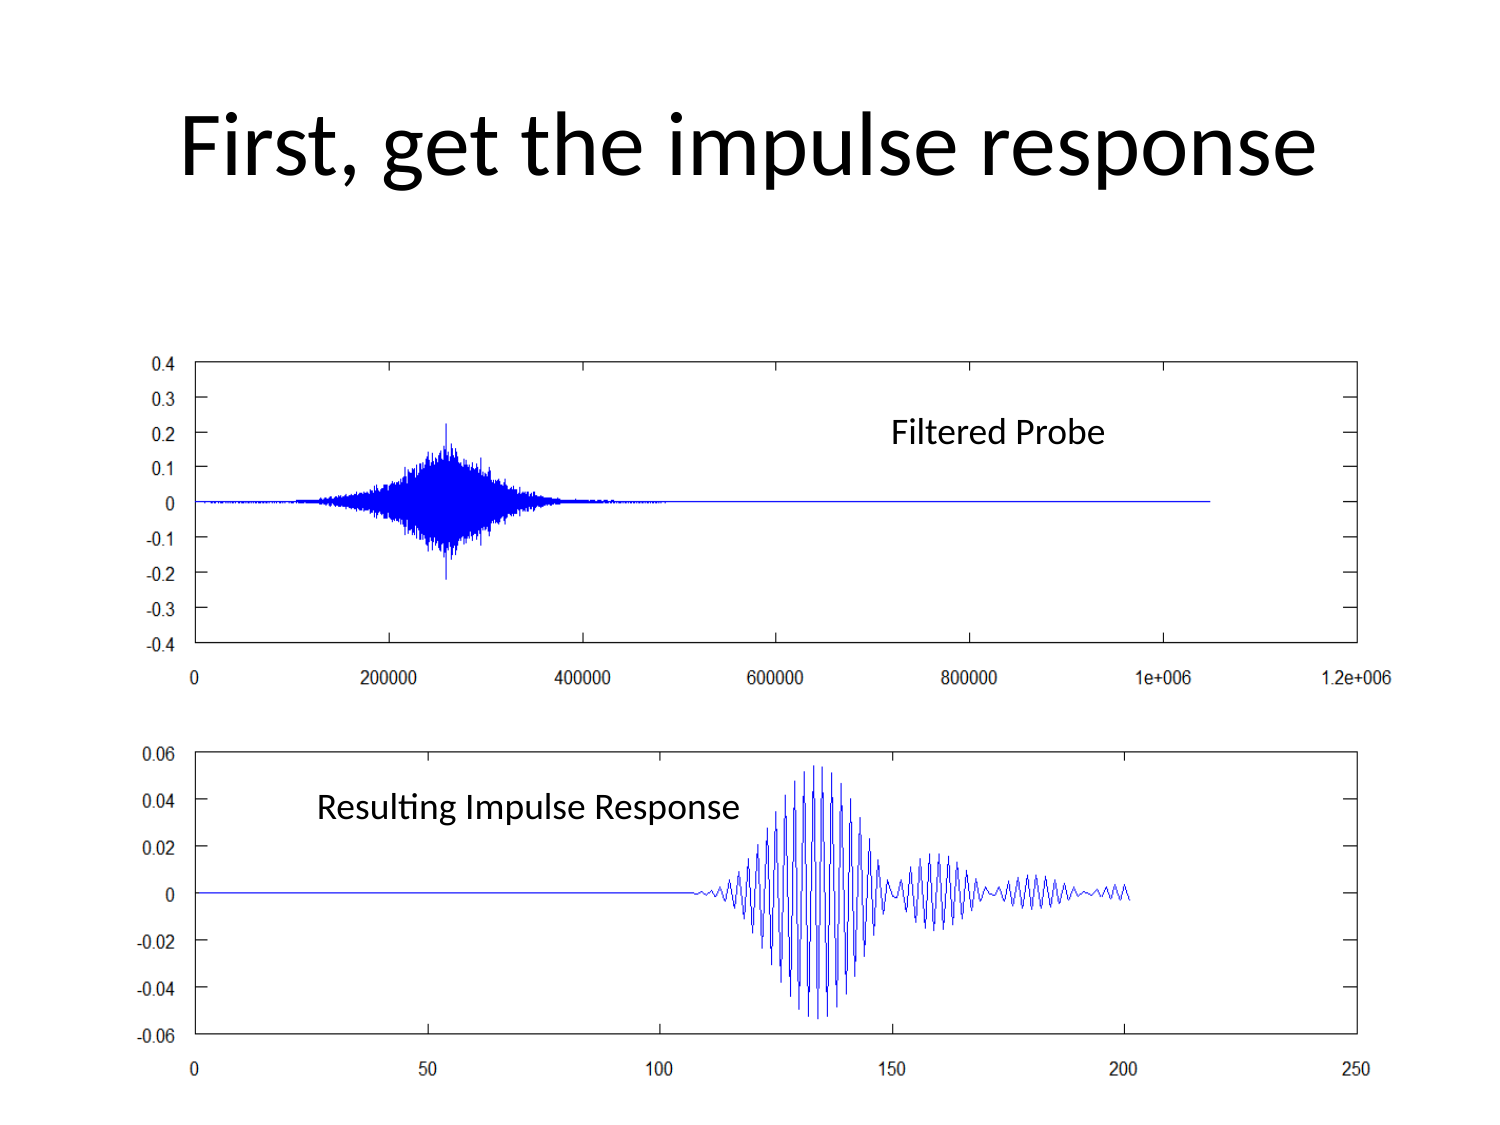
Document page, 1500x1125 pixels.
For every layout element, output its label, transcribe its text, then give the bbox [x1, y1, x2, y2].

picture [0, 299, 1500, 1125]
title First, get the impulse response [75, 45, 1425, 233]
